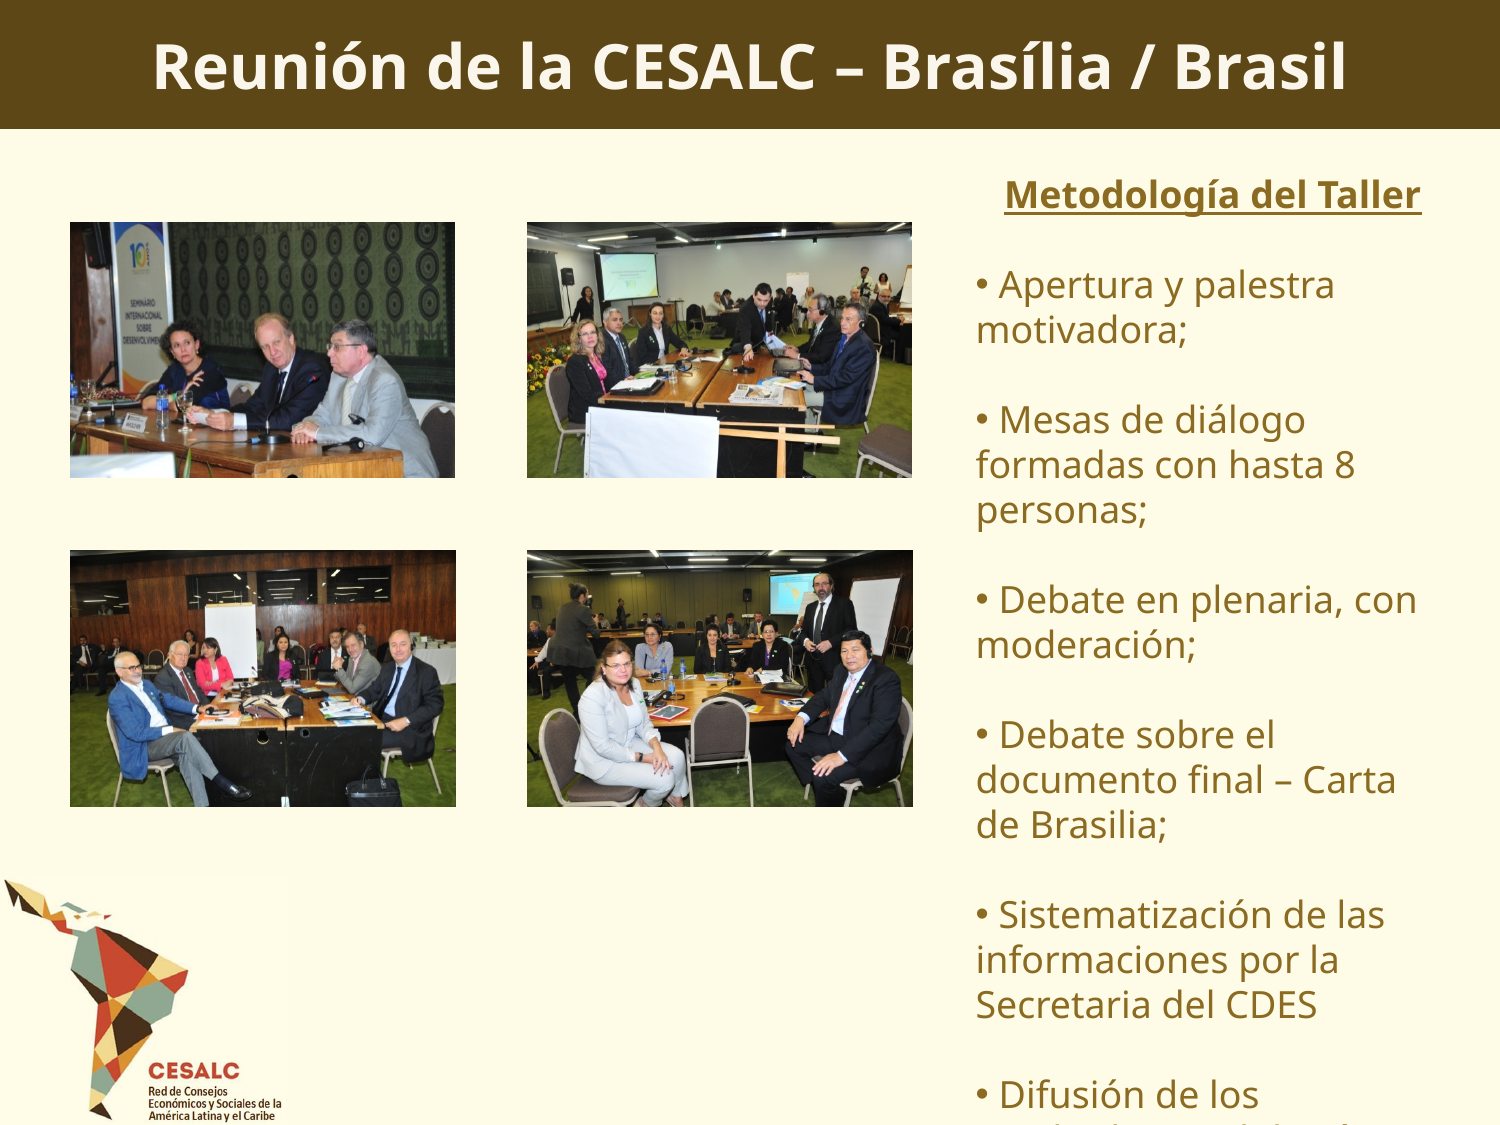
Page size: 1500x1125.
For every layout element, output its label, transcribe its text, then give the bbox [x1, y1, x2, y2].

picture [70, 222, 455, 479]
text_box Reunión de la CESALC – Brasília / Brasil [0, 0, 1500, 129]
text_box Metodología del Taller Apertura y palestra motivadora; Mesas de diálogo formadas con hasta 8 personas; Debate en plenaria, con moderación; Debate sobre el documento final – Carta de Brasilia; Sistematización de las informaciones por la Secretaria del CDES Difusión de los resultados y validación; [960, 163, 1465, 1125]
picture [527, 550, 913, 807]
picture [70, 550, 456, 807]
picture [527, 222, 913, 479]
picture [0, 878, 288, 1125]
